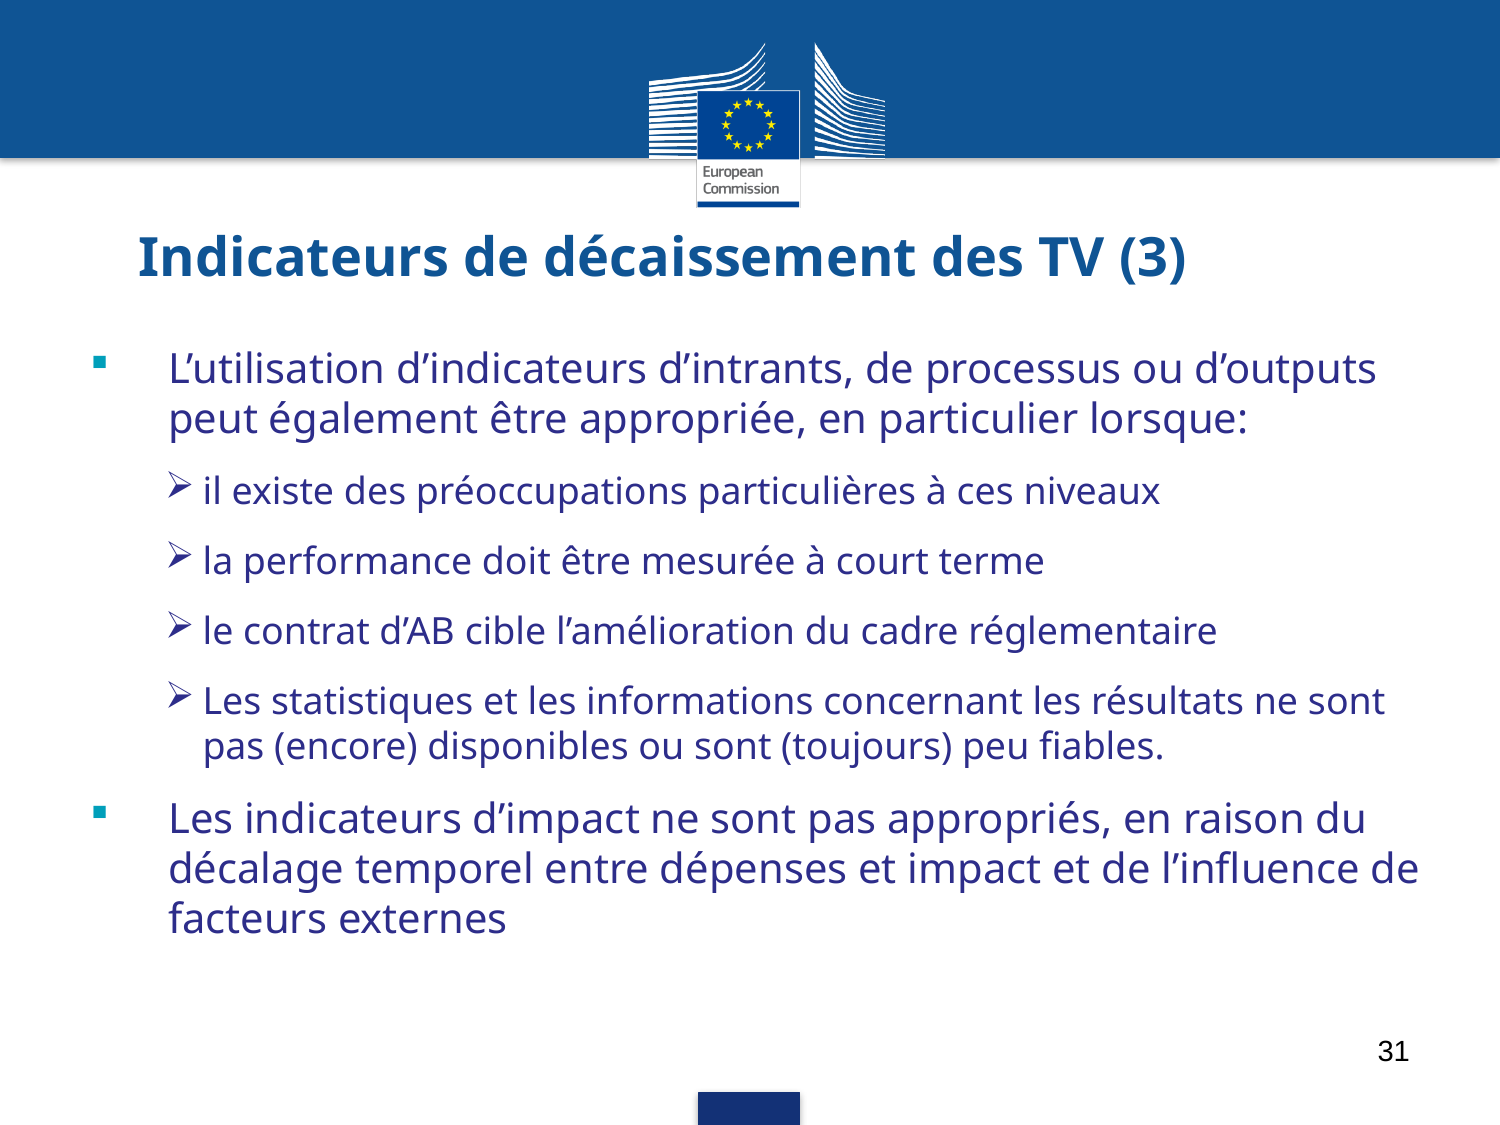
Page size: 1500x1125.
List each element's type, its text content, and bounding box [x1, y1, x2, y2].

title Indicateurs de décaissement des TV (3) [64, 207, 1416, 303]
picture [649, 42, 885, 207]
list L’utilisation d’indicateurs d’intrants, de processus ou d’outputs peut également être appropriée, en particulier lorsque: il existe des préoccupations particulières à ces niveaux la performance doit être mesurée à court terme le contrat d’AB cible l’amélioration du cadre réglementaire Les statistiques et les informations concernant les résultats ne sont pas (encore) disponibles ou sont (toujours) peu fiables. Les indicateurs d’impact ne sont pas appropriés, en raison du décalage temporel entre dépenses et impact et de l’influence de facteurs externes [0, 334, 1465, 985]
slide_number 31 [1074, 1024, 1425, 1103]
